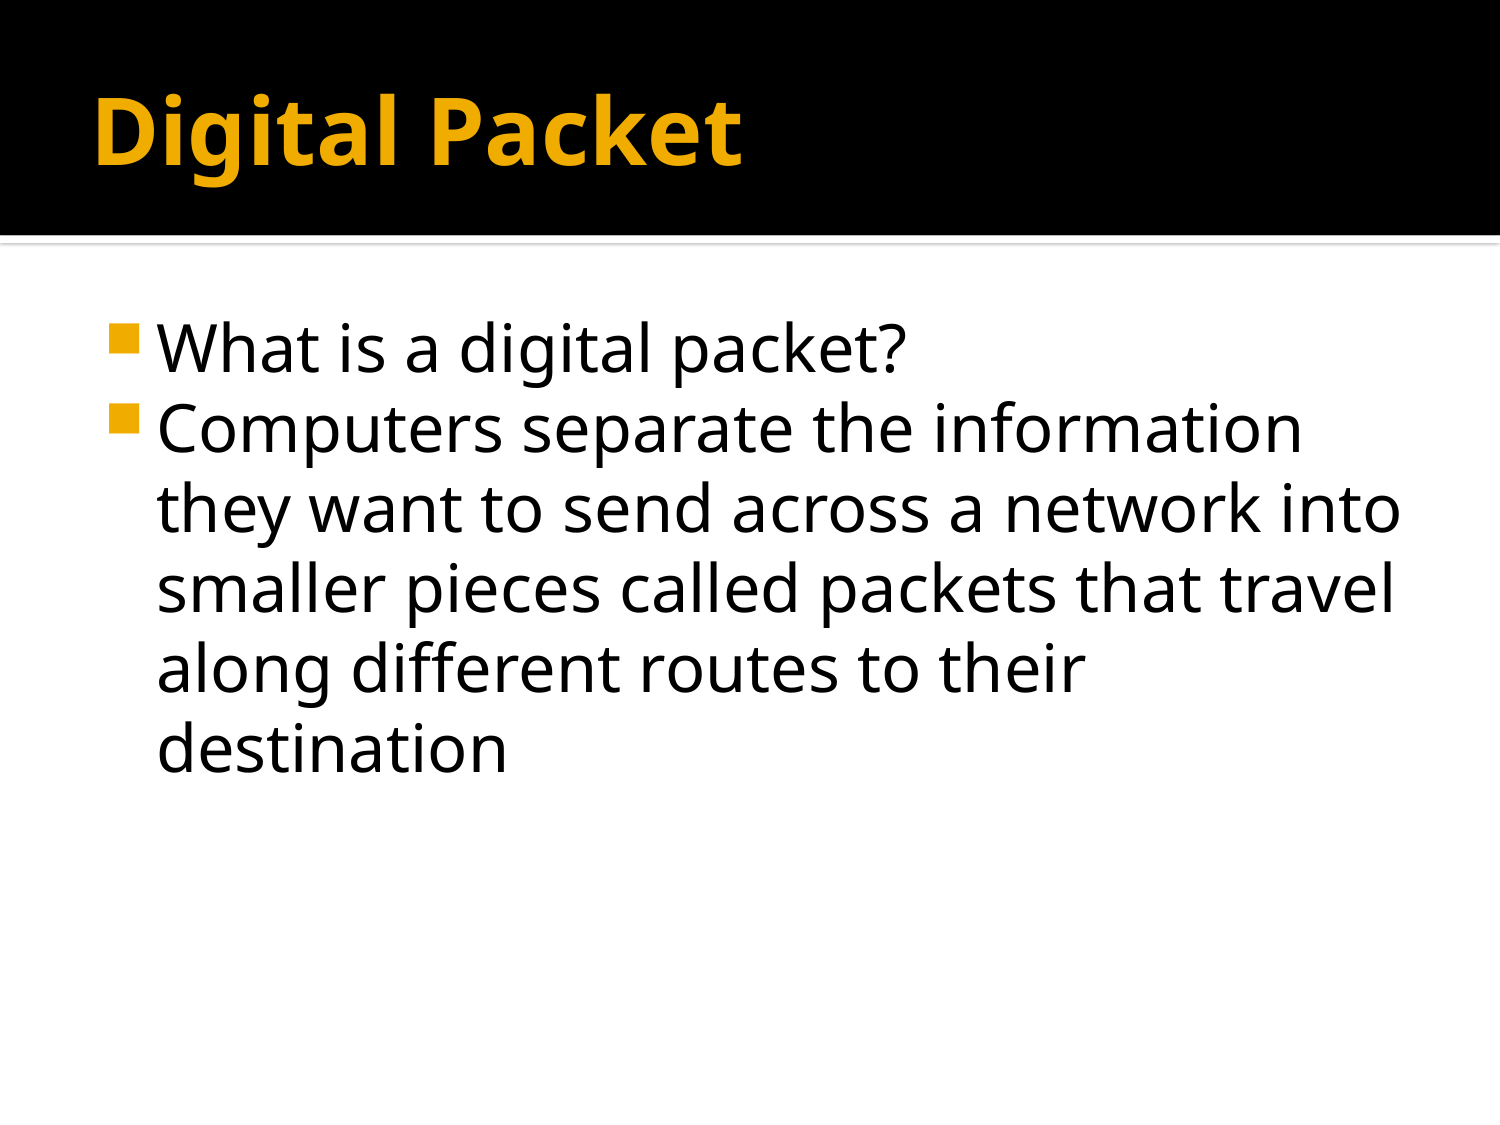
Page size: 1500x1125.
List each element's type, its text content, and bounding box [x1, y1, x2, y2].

list What is a digital packet? Computers separate the information they want to send across a network into smaller pieces called packets that travel along different routes to their destination [75, 291, 1425, 1050]
title Digital Packet [75, 25, 1425, 231]
